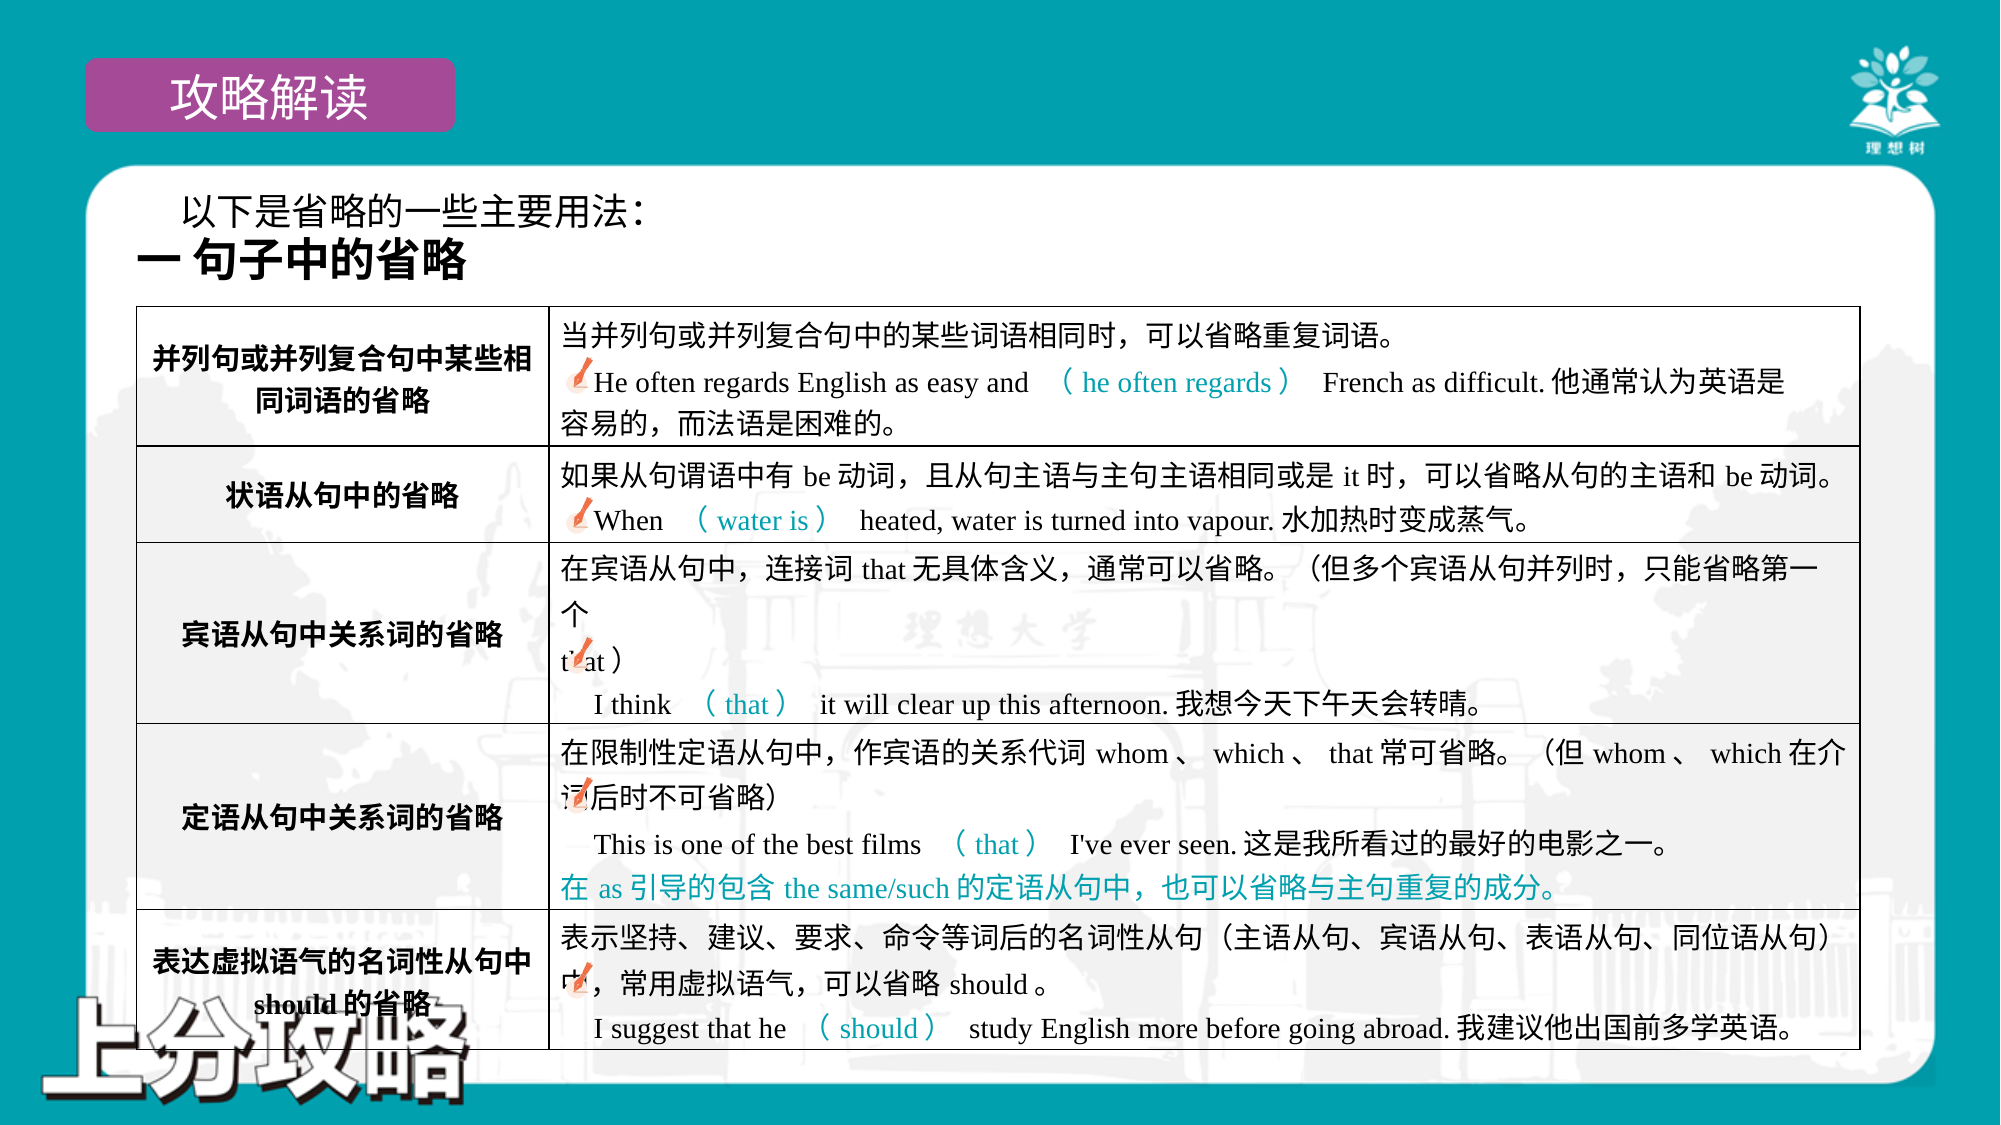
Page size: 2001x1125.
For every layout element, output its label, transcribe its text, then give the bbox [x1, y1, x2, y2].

text_box 一 句子中的省略 [136, 229, 1865, 285]
table_cell 在宾语从句中，连接词that无具体含义，通常可以省略。（但多个宾语从句并列时，只能省略第一个 that） ____I think （that） it will clear up this afternoon.我想今天下午天会转晴。 [550, 543, 1859, 723]
table_cell 表示坚持、建议、要求、命令等词后的名词性从句（主语从句、宾语从句、表语从句、同位语从句） 中，常用虚拟语气，可以省略should。 ____I suggest that he （should） study English more before going abroad.我建议他出国前多学英语。 [550, 910, 1859, 1049]
table_cell 在限制性定语从句中，作宾语的关系代词whom、which、that常可省略。（但whom、which在介词后时不可省略） ____This is one of the best films （that） I've ever seen.这是我所看过的最好的电影之一。 在as引导的包含the same/such的定语从句中，也可以省略与主句重复的成分。 [550, 724, 1859, 909]
text_box 以下是省略的一些主要用法： [136, 176, 1865, 229]
table_header 当并列句或并列复合句中的某些词语相同时，可以省略重复词语。 ____He often regards English as easy and （he often regards） French as difficult.他通常认为英语是 容易的，而法语是困难的。 [550, 307, 1859, 445]
table_cell 状语从句中的省略 [137, 447, 548, 542]
table_cell 表达虚拟语气的名词性从句中 should的省略 [137, 910, 548, 1049]
table_cell 定语从句中关系词的省略 [137, 724, 548, 909]
table_header 并列句或并列复合句中某些相 同词语的省略 [137, 307, 548, 445]
table_cell 宾语从句中关系词的省略 [137, 543, 548, 723]
picture [0, 0, 2000, 1125]
table_cell 如果从句谓语中有be动词，且从句主语与主句主语相同或是it时，可以省略从句的主语和be动词。 ____When （water is） heated, water is turned into vapour.水加热时变成蒸气。 [550, 447, 1859, 542]
